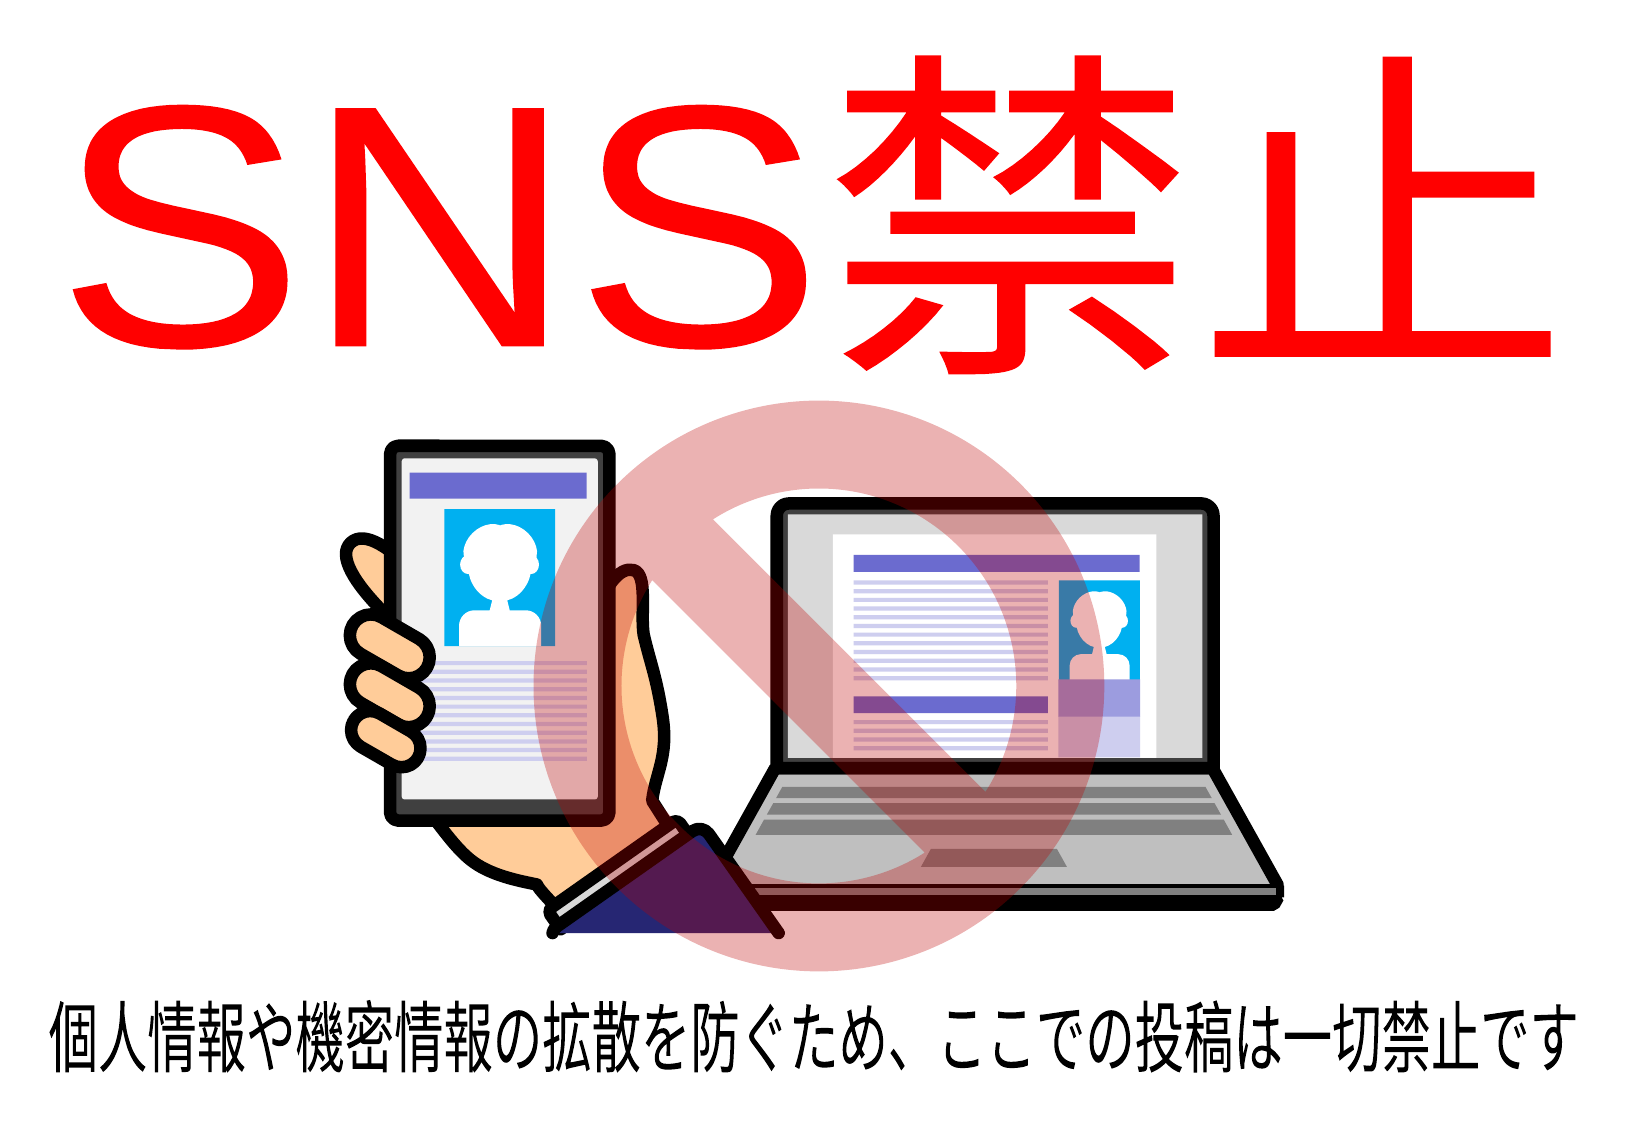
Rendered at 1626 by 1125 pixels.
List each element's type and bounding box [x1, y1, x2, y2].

text_box [346, 445, 779, 934]
text_box [688, 913, 996, 974]
text_box [783, 503, 1279, 905]
text_box [663, 398, 1040, 501]
